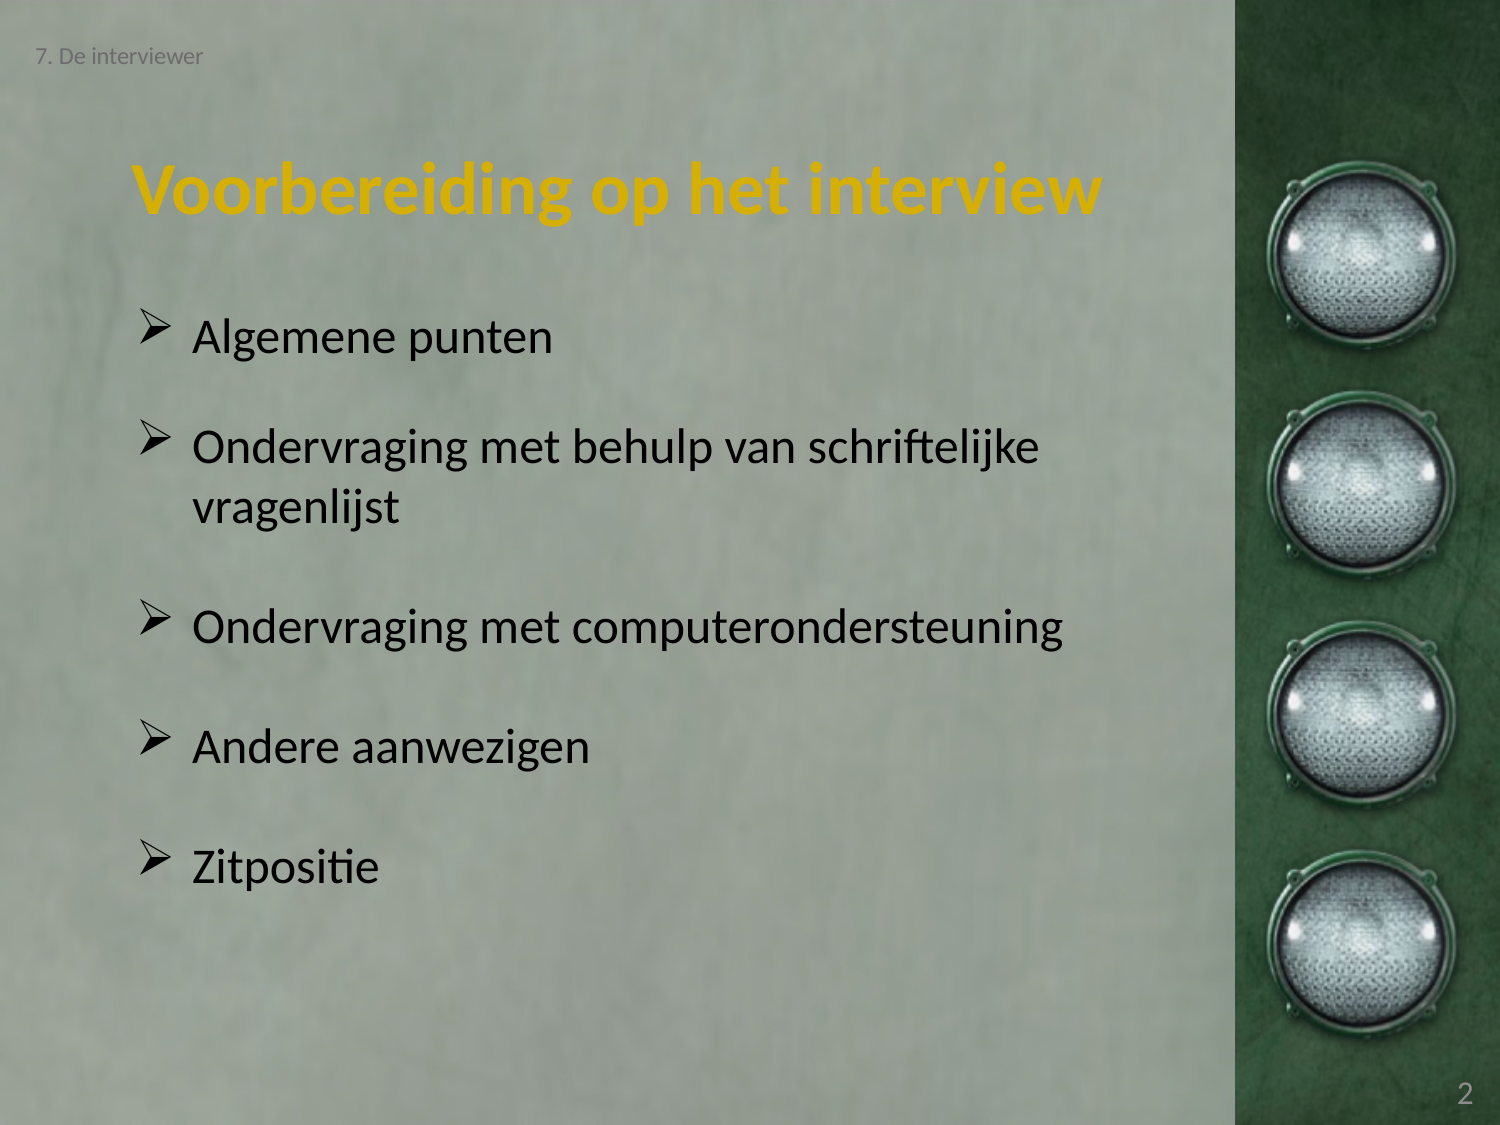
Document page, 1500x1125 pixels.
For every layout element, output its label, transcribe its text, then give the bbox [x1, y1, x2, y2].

picture [0, 0, 1500, 1125]
title 7. De interviewer [19, 32, 463, 77]
subtitle Voorbereiding op het interview [0, 131, 1229, 276]
text_box Algemene punten Ondervraging met behulp van schriftelijke vragenlijst Ondervraging met computerondersteuning Andere aanwezigen Zitpositie [121, 295, 1229, 901]
